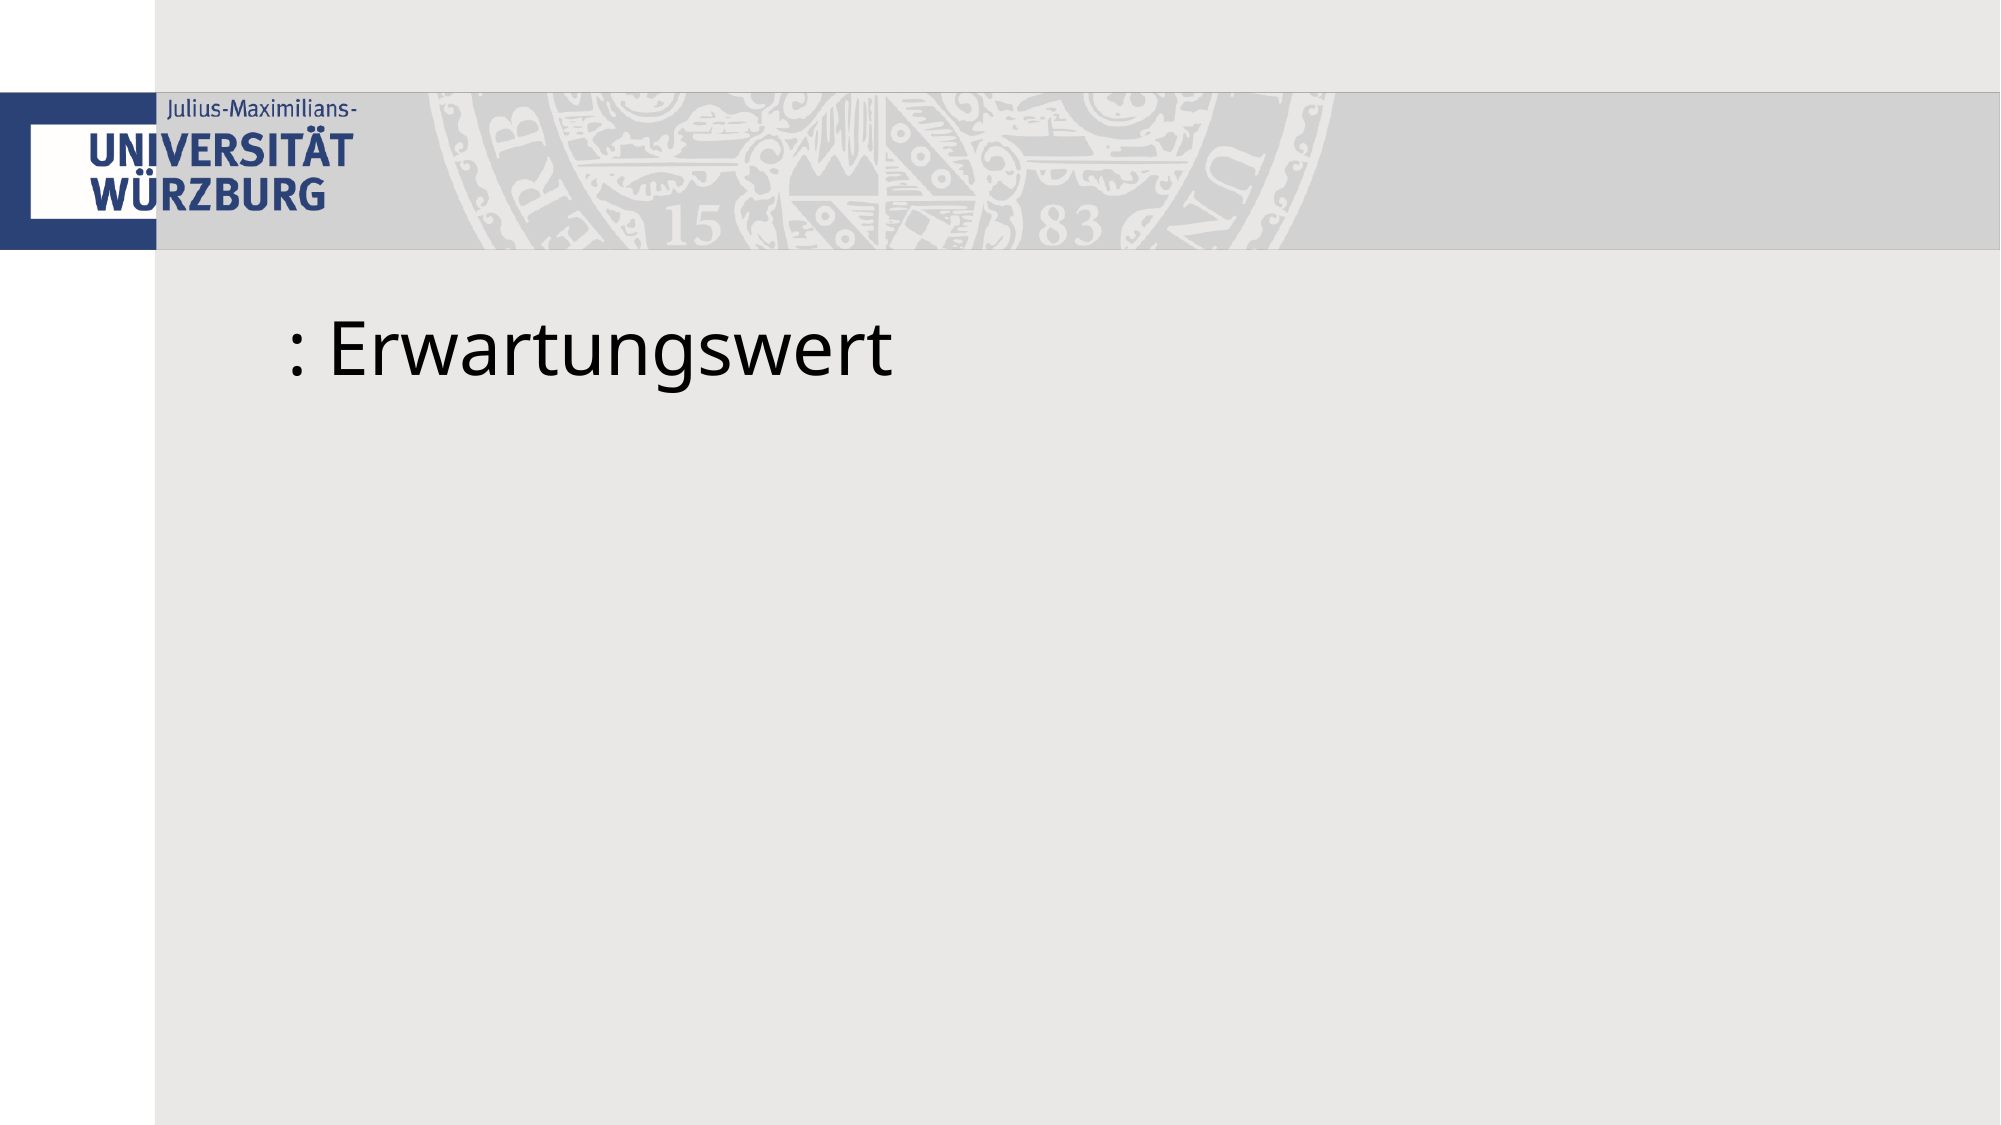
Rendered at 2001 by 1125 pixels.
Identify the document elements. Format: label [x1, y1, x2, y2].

picture [0, 92, 2000, 250]
